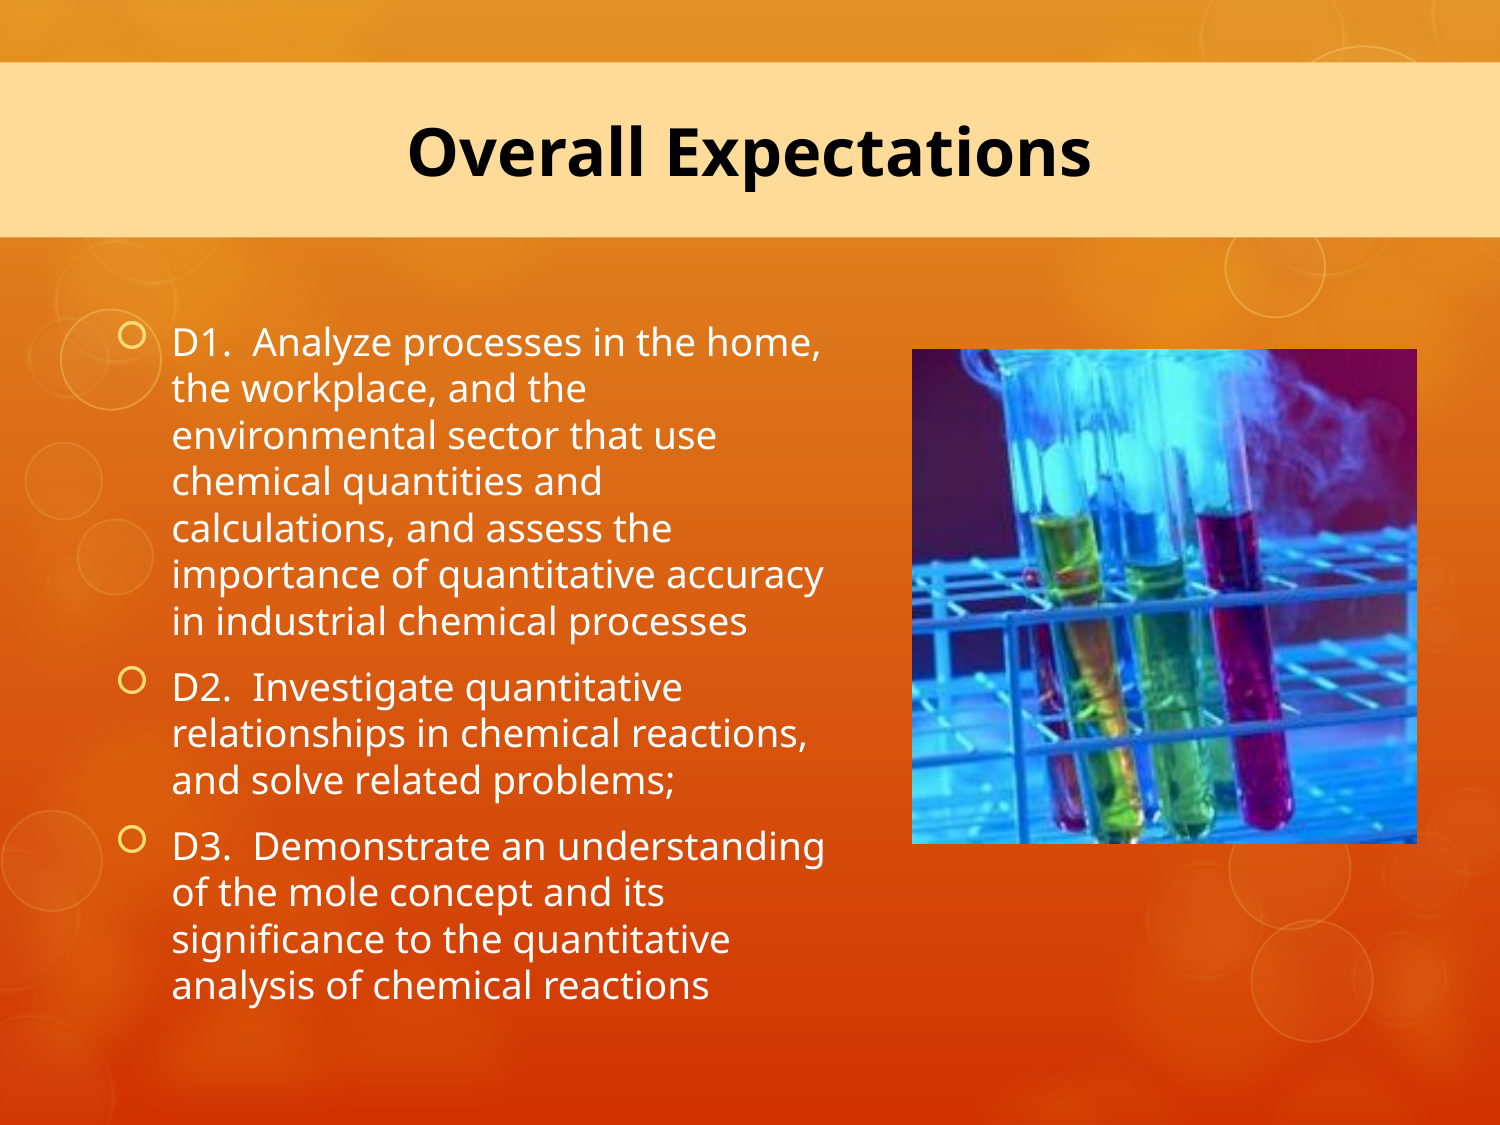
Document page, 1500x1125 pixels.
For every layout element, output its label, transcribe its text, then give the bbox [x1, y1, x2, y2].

picture [911, 349, 1418, 844]
list D1. Analyze processes in the home, the workplace, and the environmental sector that use chemical quantities and calculations, and assess the importance of quantitative accuracy in industrial chemical processes D2. Investigate quantitative relationships in chemical reactions, and solve related problems; D3. Demonstrate an understanding of the mole concept and its significance to the quantitative analysis of chemical reactions [99, 299, 850, 1025]
text_box Overall Expectations [0, 62, 1500, 238]
